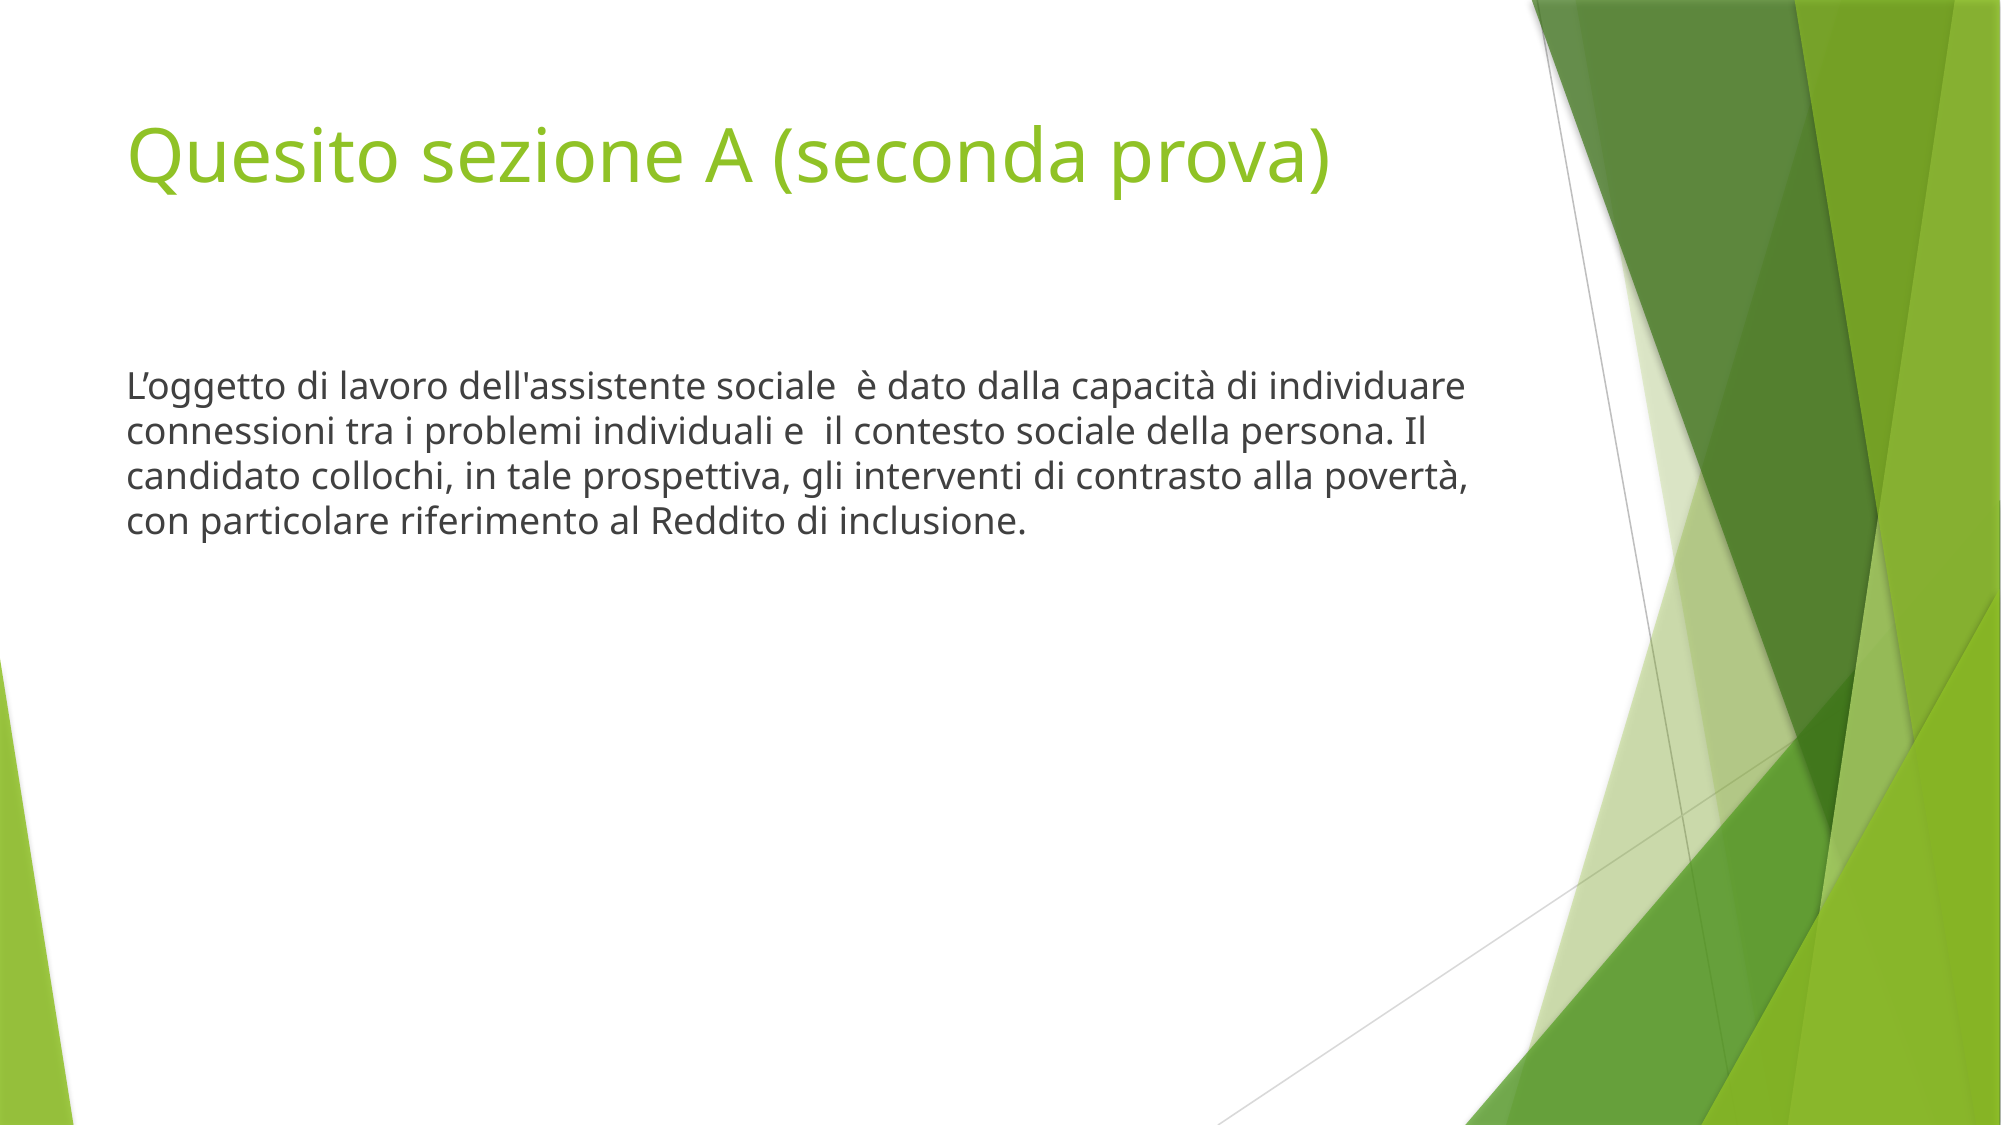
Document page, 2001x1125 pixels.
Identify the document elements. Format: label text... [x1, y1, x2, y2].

list L’oggetto di lavoro dell'assistente sociale è dato dalla capacità di individuare connessioni tra i problemi individuali e il contesto sociale della persona. Il candidato collochi, in tale prospettiva, gli interventi di contrasto alla povertà, con particolare riferimento al Reddito di inclusione. [111, 354, 1522, 992]
title Quesito sezione A (seconda prova) [111, 99, 1522, 317]
